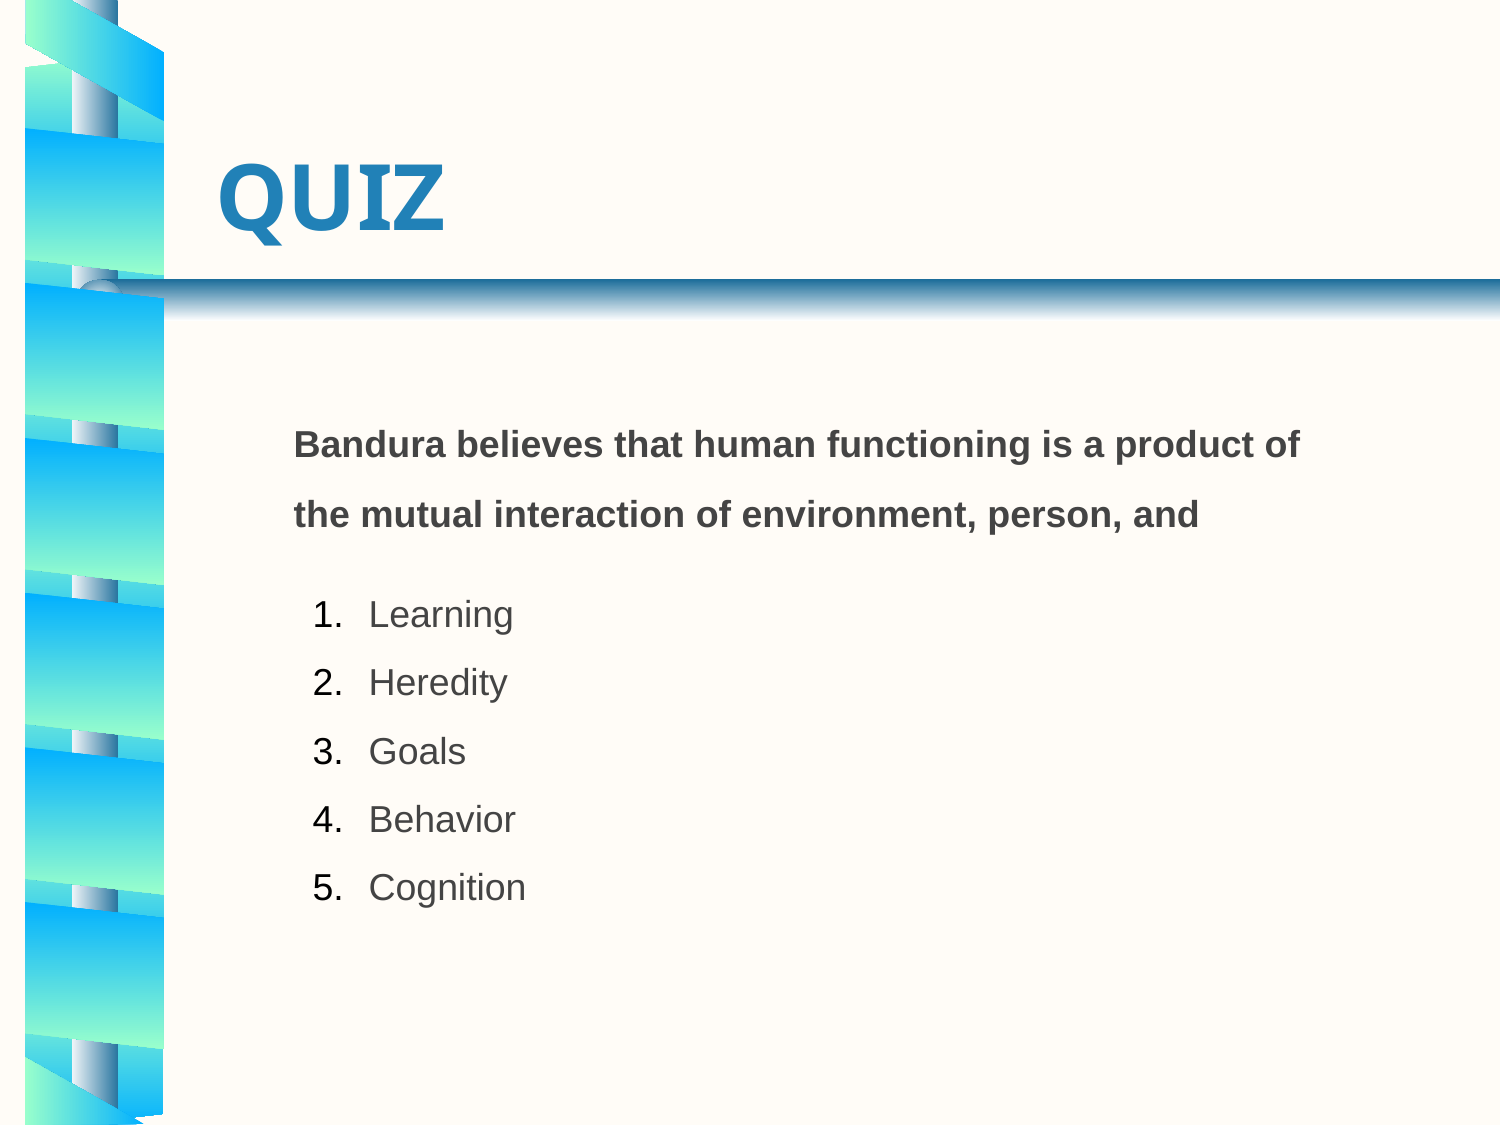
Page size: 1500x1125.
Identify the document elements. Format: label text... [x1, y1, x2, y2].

text_box Bandura believes that human functioning is a product of the mutual interaction of environment, person, and Learning Heredity Goals Behavior Cognition [278, 379, 1332, 1037]
title Quiz [200, 68, 1475, 257]
